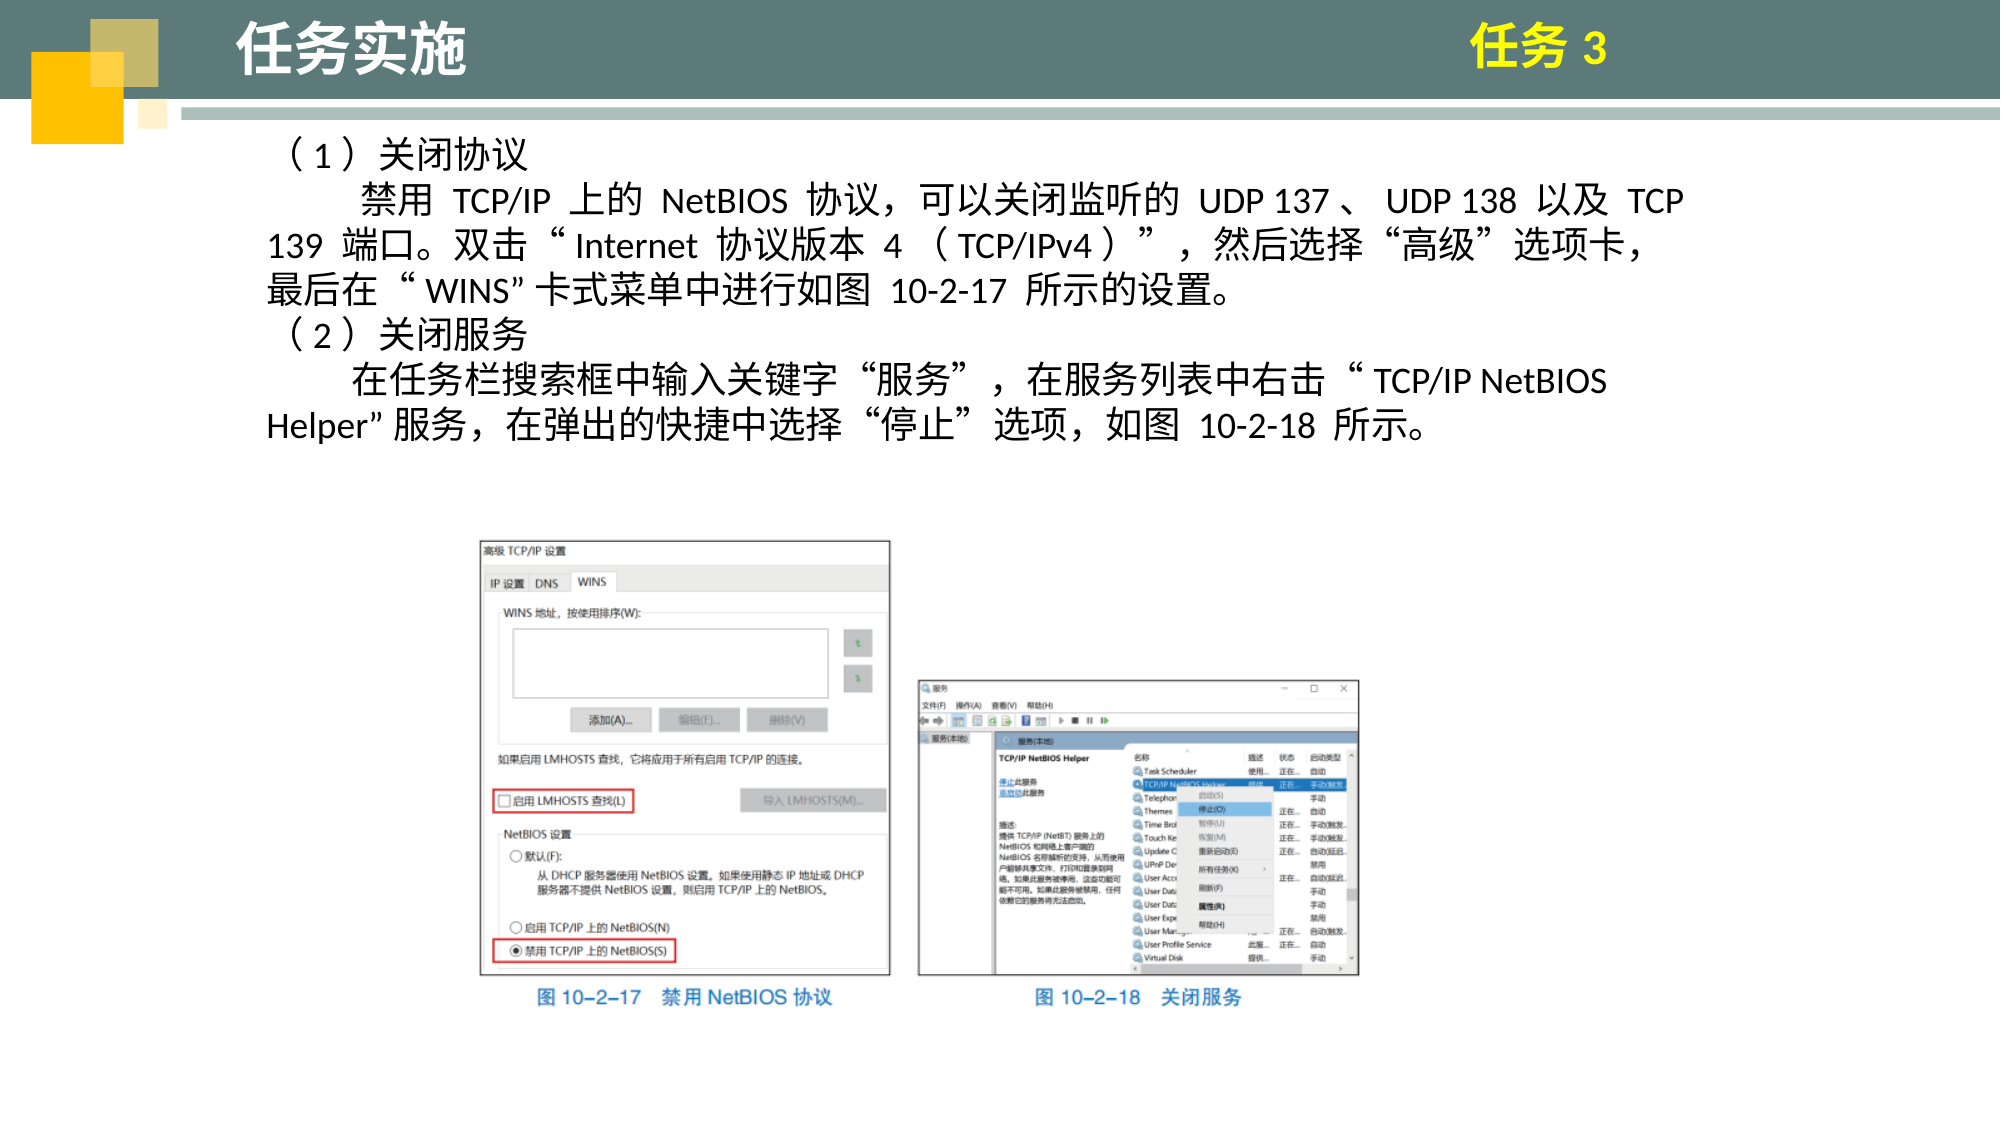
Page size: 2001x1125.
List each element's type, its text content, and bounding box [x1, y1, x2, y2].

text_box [0, 0, 2000, 145]
text_box （1）关闭协议 禁用 TCP/IP 上的 NetBIOS 协议，可以关闭监听的 UDP 137、UDP 138 以及 TCP 139 端口。双击“Internet 协议版本 4（TCP/IPv4）”，然后选择“高级”选项卡，最后在“WINS”卡式菜单中进行如图 10-2-17 所示的设置。 （2）关闭服务 在任务栏搜索框中输入关键字“服务”，在服务列表中右击“TCP/IP NetBIOS Helper”服务，在弹出的快捷中选择“停止”选项，如图 10-2-18 所示。 [251, 145, 1708, 454]
picture [456, 527, 1427, 1077]
